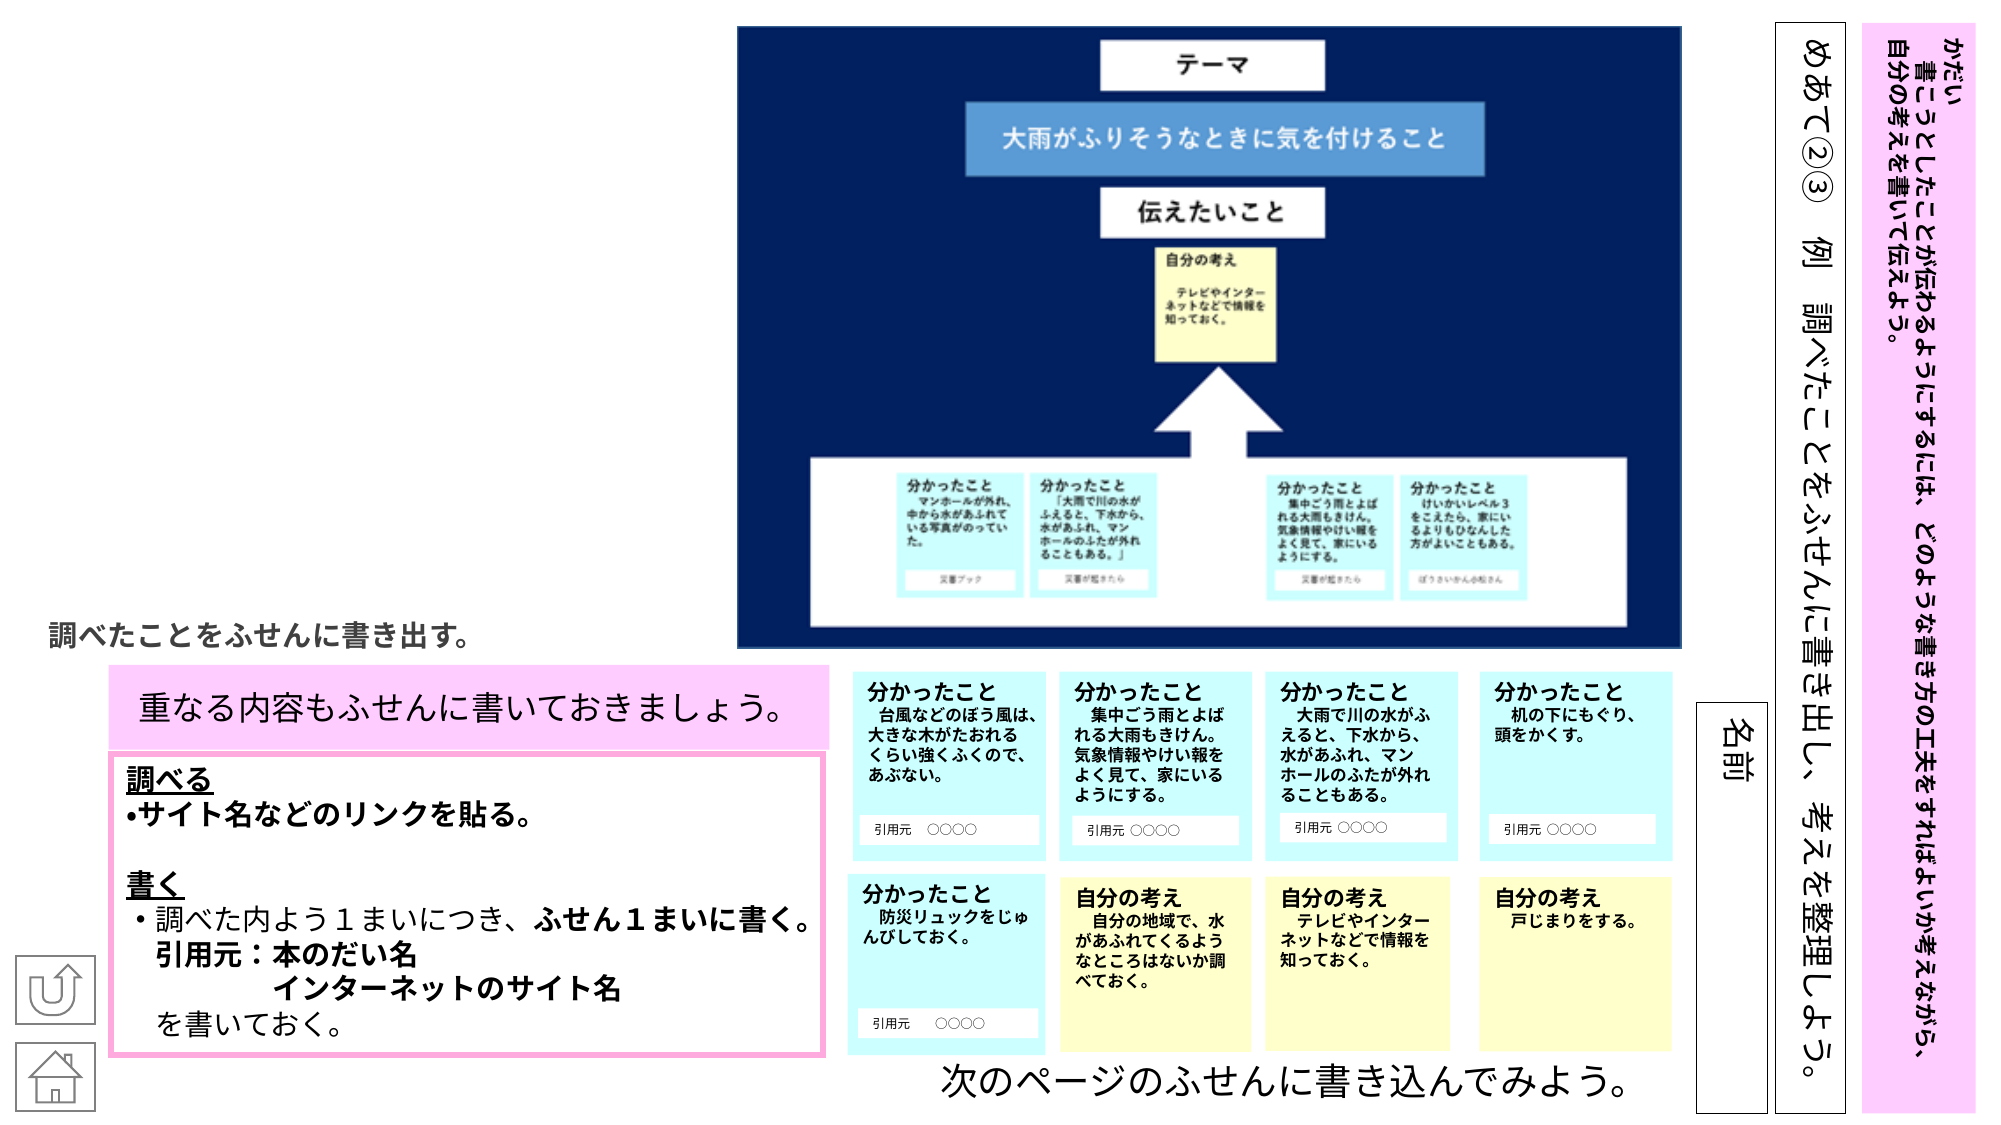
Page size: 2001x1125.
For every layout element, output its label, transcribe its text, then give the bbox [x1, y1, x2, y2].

text_box 重なる内容もふせんに書いておきましょう。 [108, 664, 830, 751]
text_box 名前 [1696, 702, 1768, 1114]
picture [737, 26, 1682, 649]
text_box 調べたことをふせんに書き出す。 [3, 584, 531, 685]
text_box めあて②③ 例 調べたことをふせんに書き出し、考えを整理しよう。 [1775, 22, 1846, 1114]
text_box かだい 書こうとしたことが伝わるようにするには、どのような書き方の工夫をすればよいか考えながら、 自分の考えを書いて伝えよう。 [1862, 22, 1976, 1114]
text_box [15, 955, 96, 1025]
text_box 次のページのふせんに書き込んでみよう。 [925, 1050, 1676, 1110]
text_box [15, 1042, 96, 1112]
text_box 調べる ・サイト名などのリンクを貼る。 書く ・調べた内よう１まいにつき、ふせん１まいに書く。 引用元：本のだい名 インターネットのサイト名 を書いておく。 [110, 753, 824, 1056]
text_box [847, 671, 1673, 1056]
